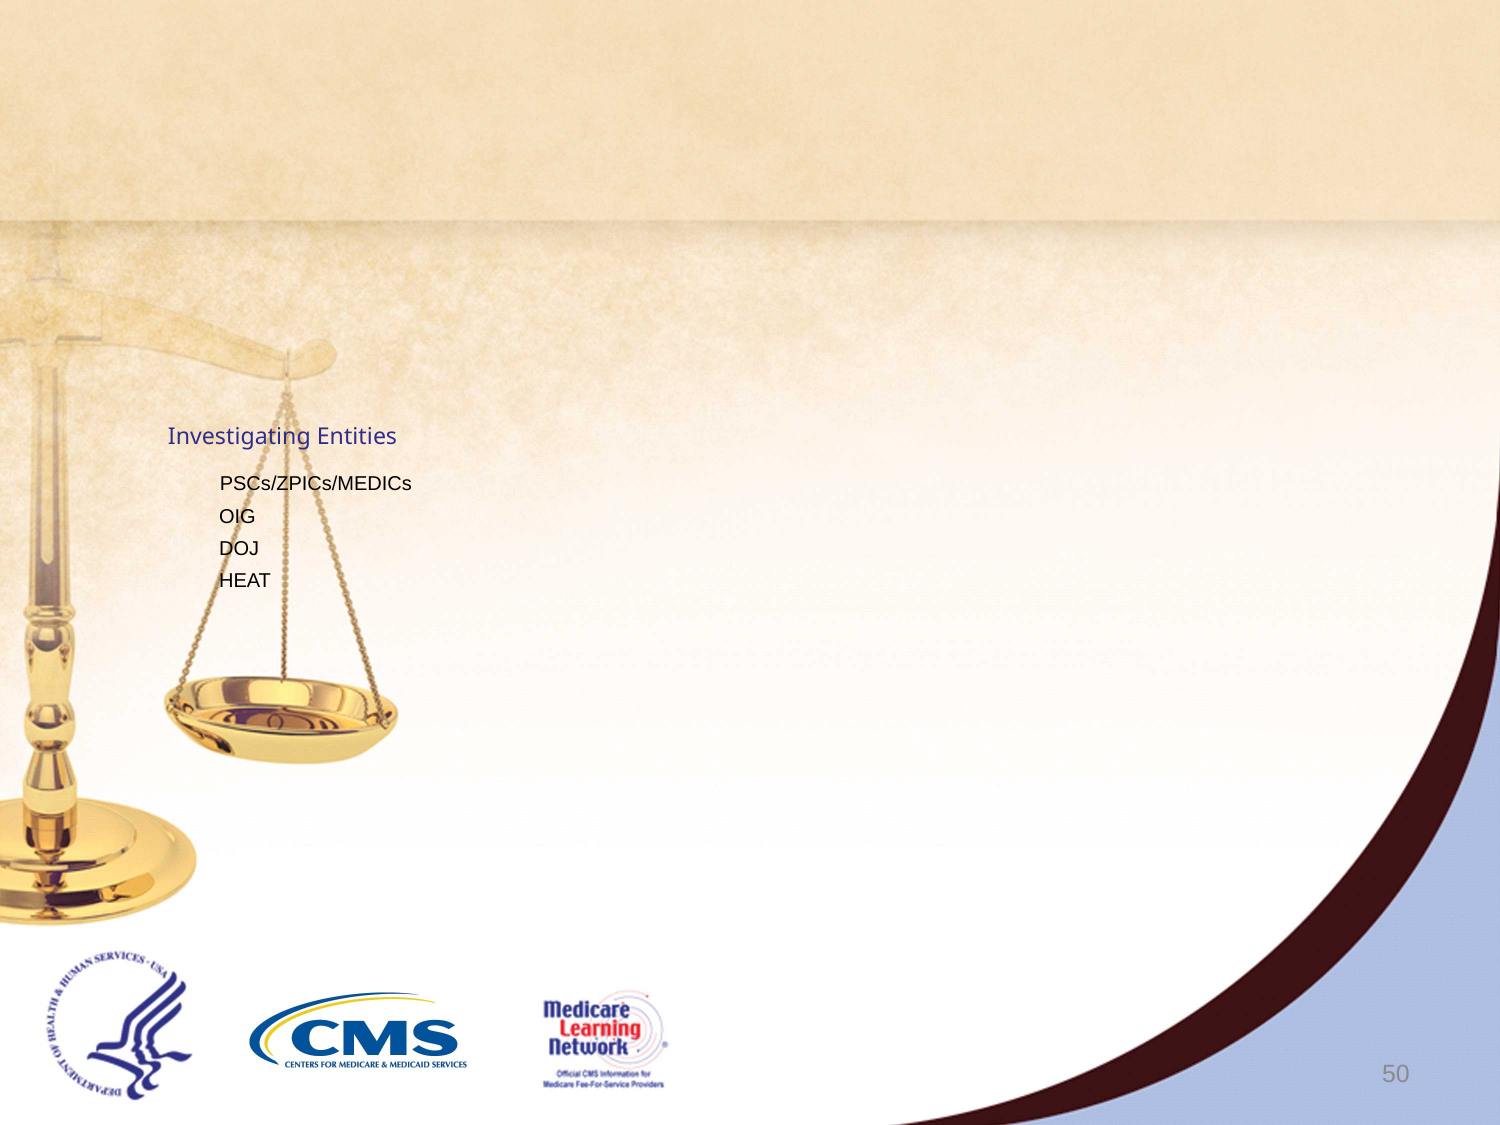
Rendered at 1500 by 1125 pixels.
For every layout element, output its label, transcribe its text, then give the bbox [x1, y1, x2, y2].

title Investigating Entities PSCs/ZPICs/MEDICs OIG DOJ HEAT [75, 413, 1425, 602]
slide_number 50 [1074, 1042, 1425, 1103]
picture [0, 0, 1500, 1125]
